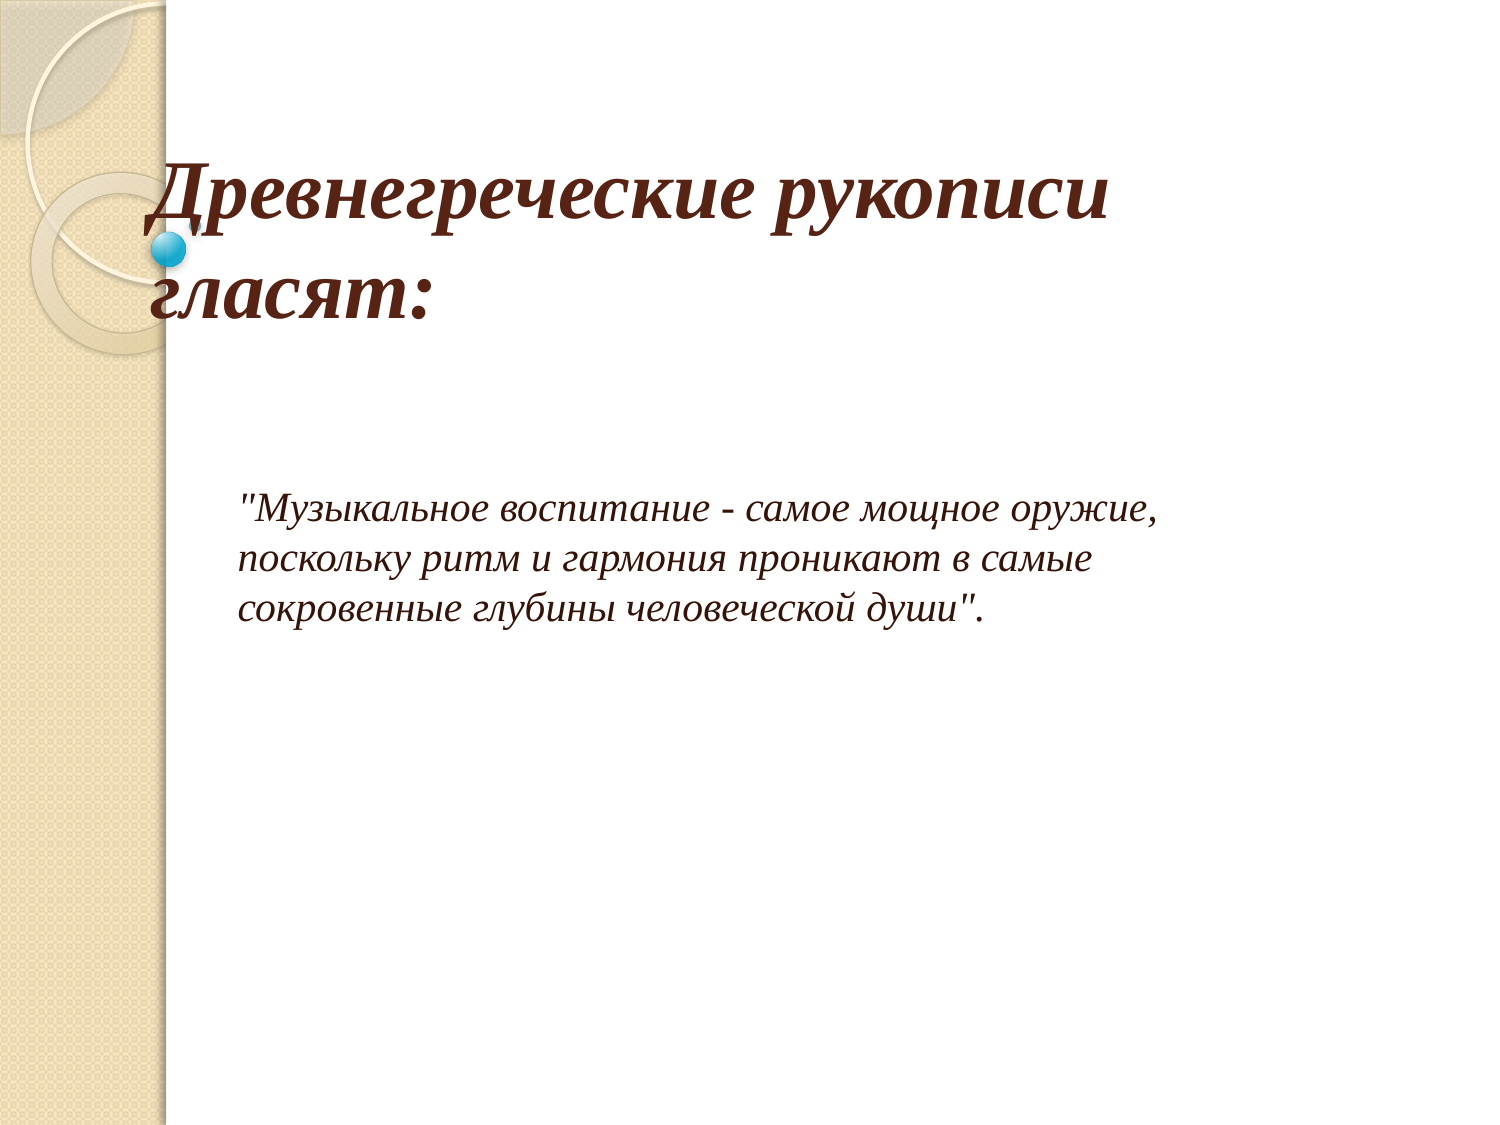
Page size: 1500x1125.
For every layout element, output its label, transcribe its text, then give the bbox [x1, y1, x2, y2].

subtitle "Музыкальное воспитание - самое мощное оружие, поскольку ритм и гармония проникают в самые сокровенные глубины человеческой души". [218, 479, 1269, 768]
title Древнегреческие рукописи гласят: [135, 101, 1411, 343]
